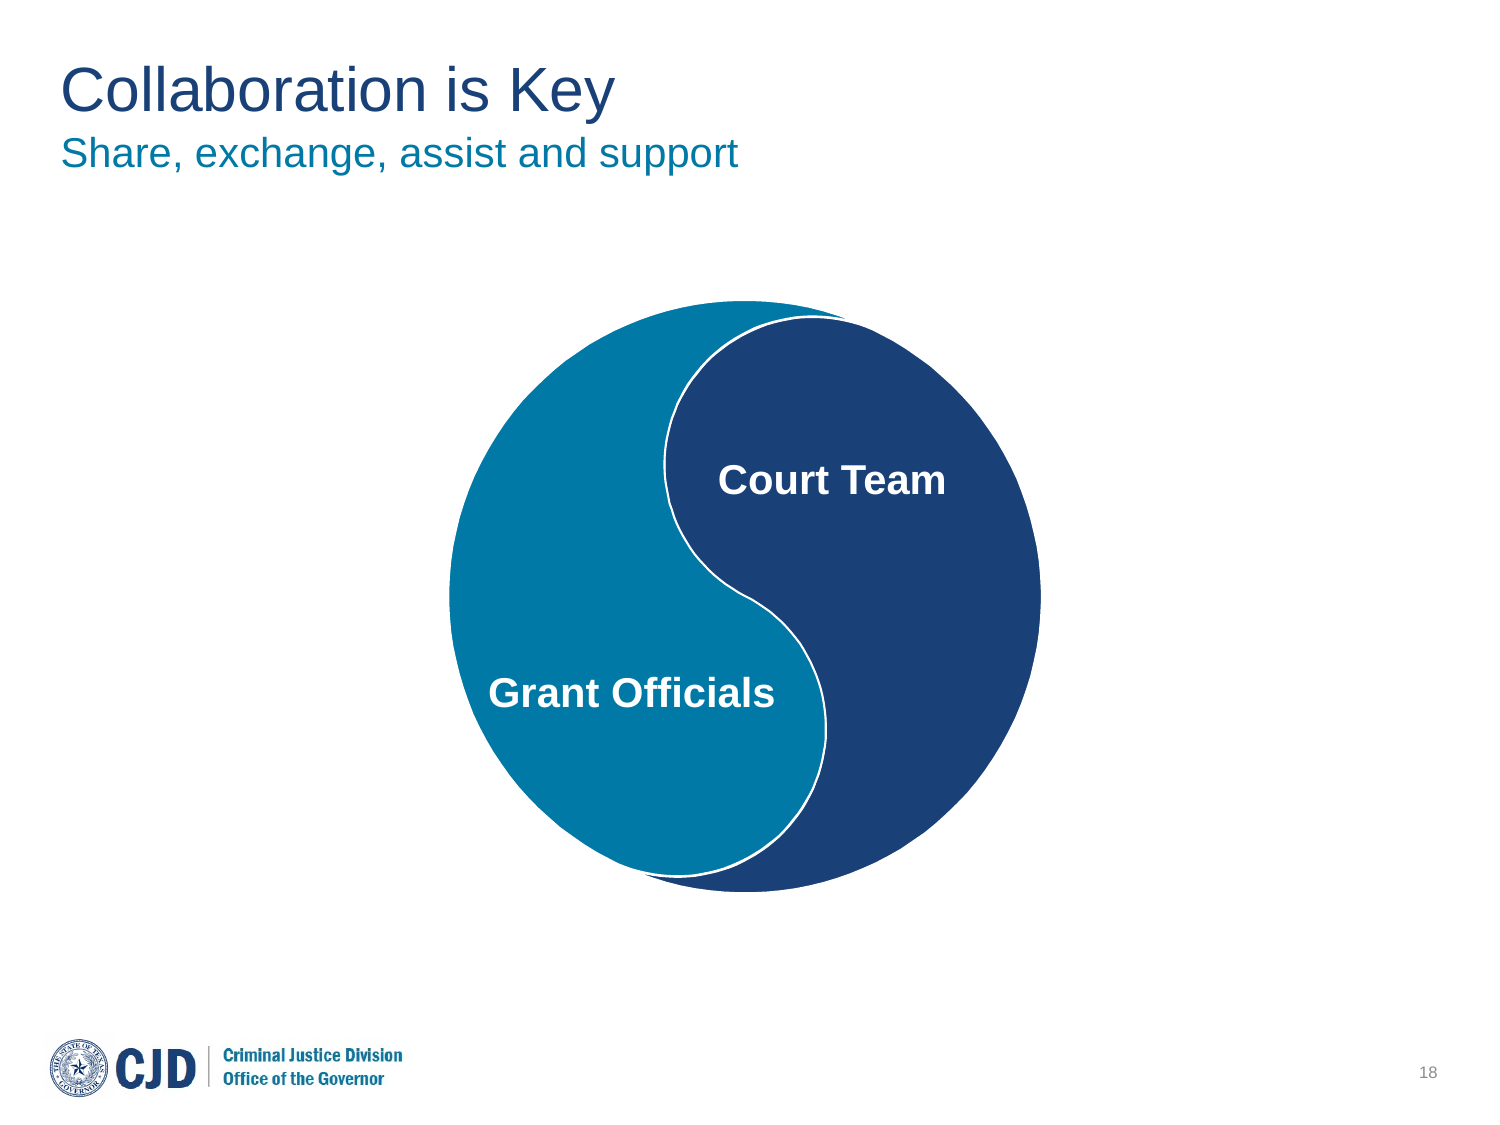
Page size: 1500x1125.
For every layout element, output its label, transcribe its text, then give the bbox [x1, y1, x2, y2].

text_box [448, 299, 880, 877]
title Collaboration is Key [60, 48, 1437, 126]
text_box [628, 317, 1042, 894]
text_box Court Team [717, 450, 948, 503]
list Share, exchange, assist and support [60, 126, 1437, 285]
text_box Grant Officials [487, 662, 776, 716]
picture [114, 1038, 420, 1097]
slide_number 18 [1307, 1051, 1438, 1093]
